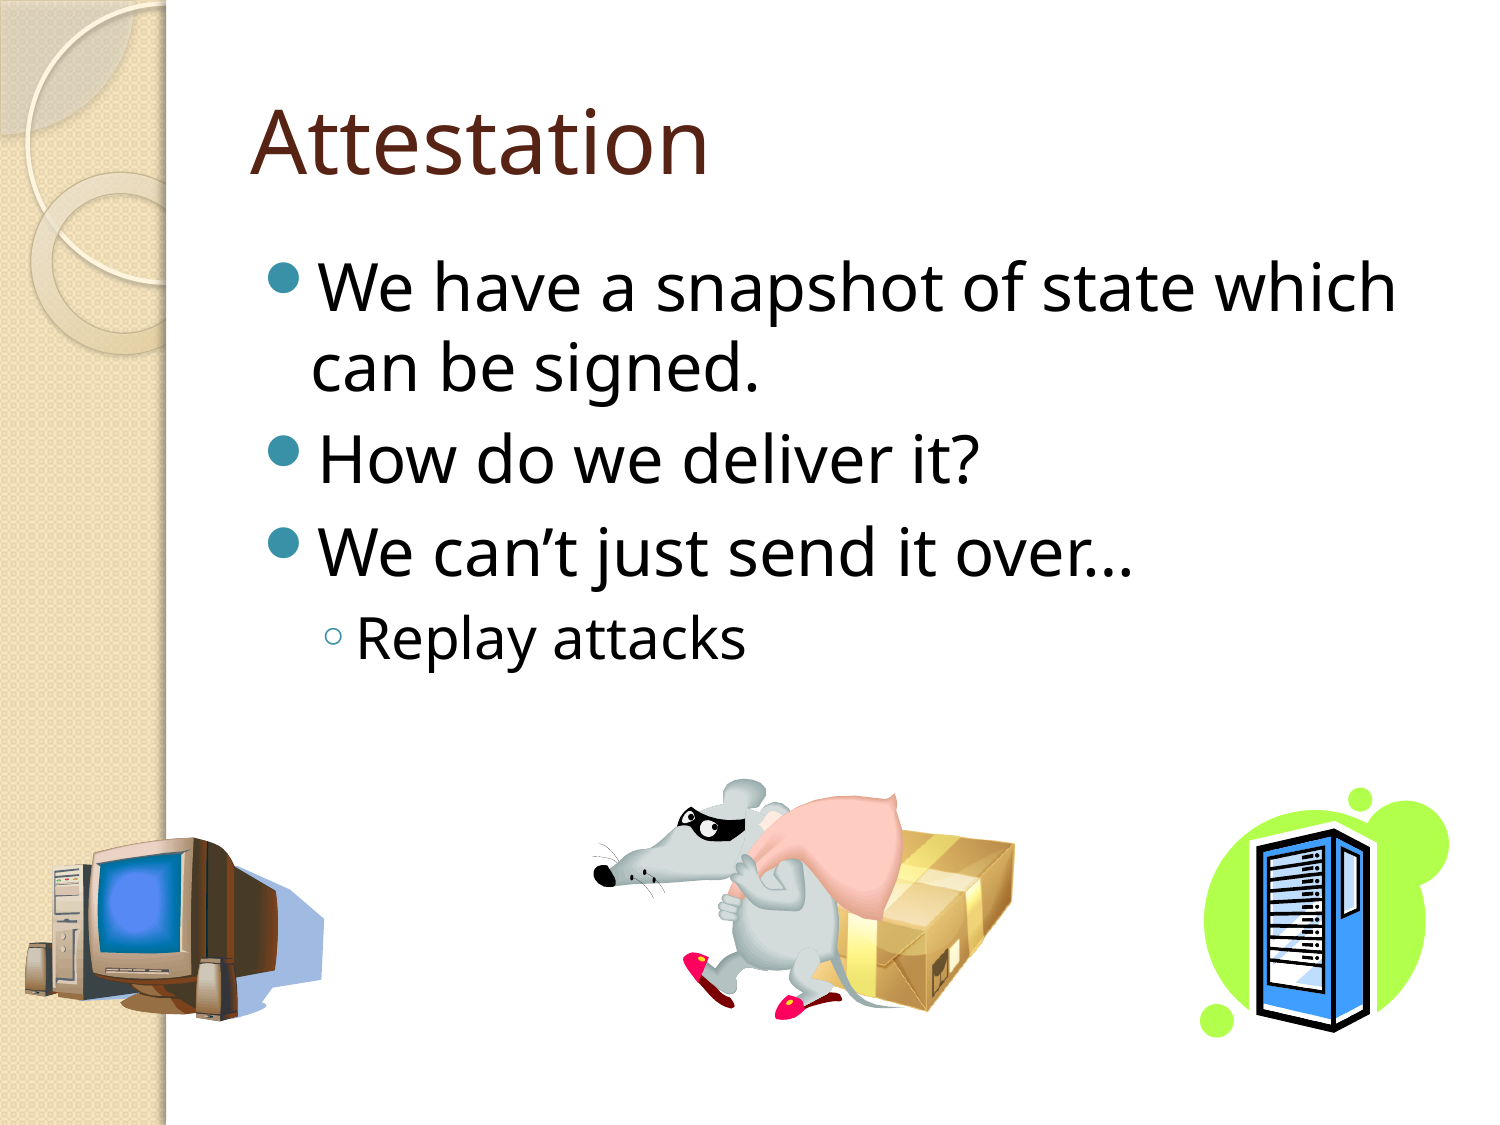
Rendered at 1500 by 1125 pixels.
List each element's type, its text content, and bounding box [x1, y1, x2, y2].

picture [587, 762, 1026, 1026]
title Attestation [235, 45, 1466, 233]
picture [1199, 787, 1450, 1038]
picture [24, 837, 325, 1022]
list We have a snapshot of state which can be signed. How do we deliver it? We can’t just send it over… Replay attacks [235, 237, 1466, 1025]
